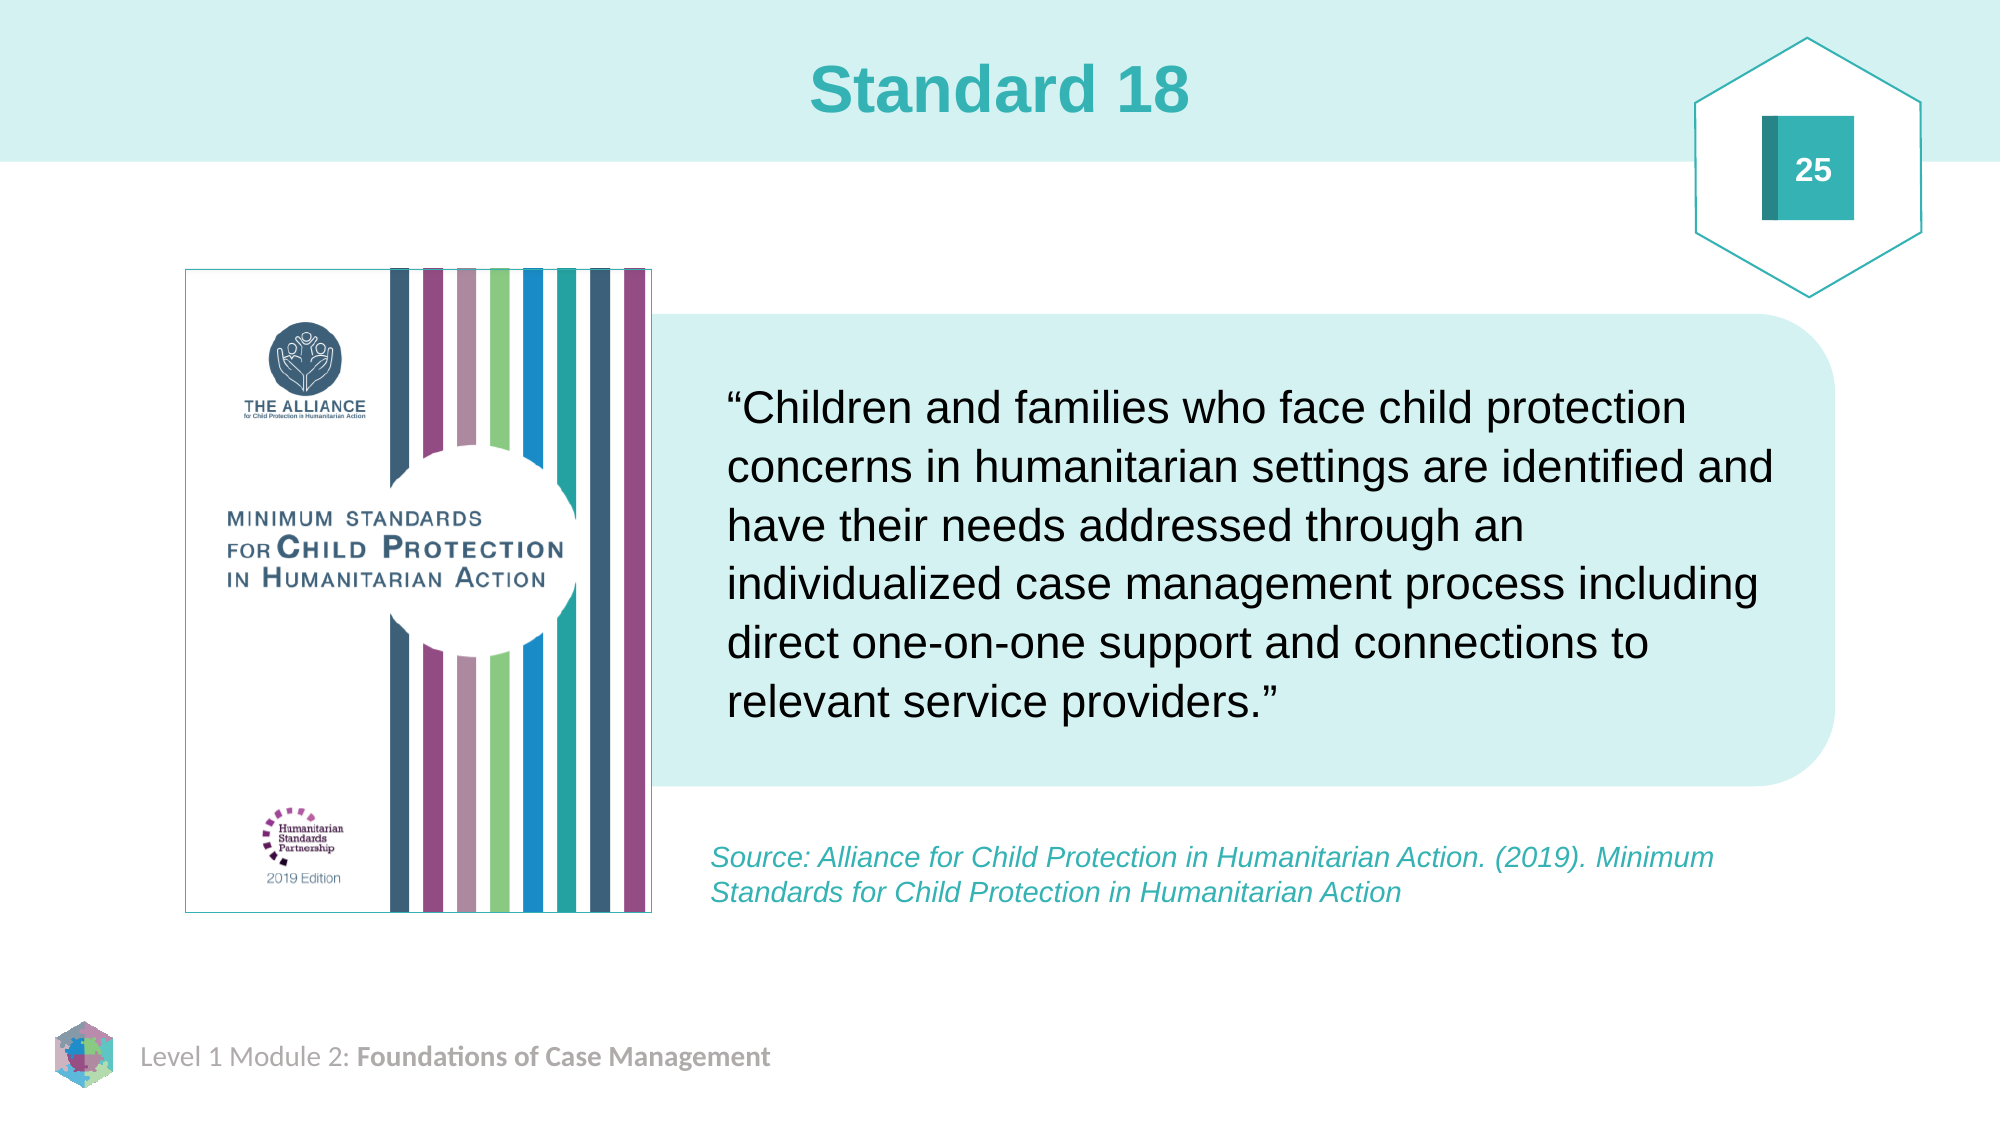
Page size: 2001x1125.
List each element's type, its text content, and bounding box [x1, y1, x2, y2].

picture [185, 268, 652, 913]
text_box “Children and families who face child protection concerns in humanitarian settings are identified and have their needs addressed through an individualized case management process including direct one-on-one support and connections to relevant service providers.” [652, 312, 1837, 788]
title Standard 18 [137, 19, 1863, 163]
text_box Source: Alliance for Child Protection in Humanitarian Action. (2019). Minimum Standards for Child Protection in Humanitarian Action [695, 831, 1836, 916]
picture [55, 1021, 113, 1088]
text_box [1677, 55, 1939, 280]
